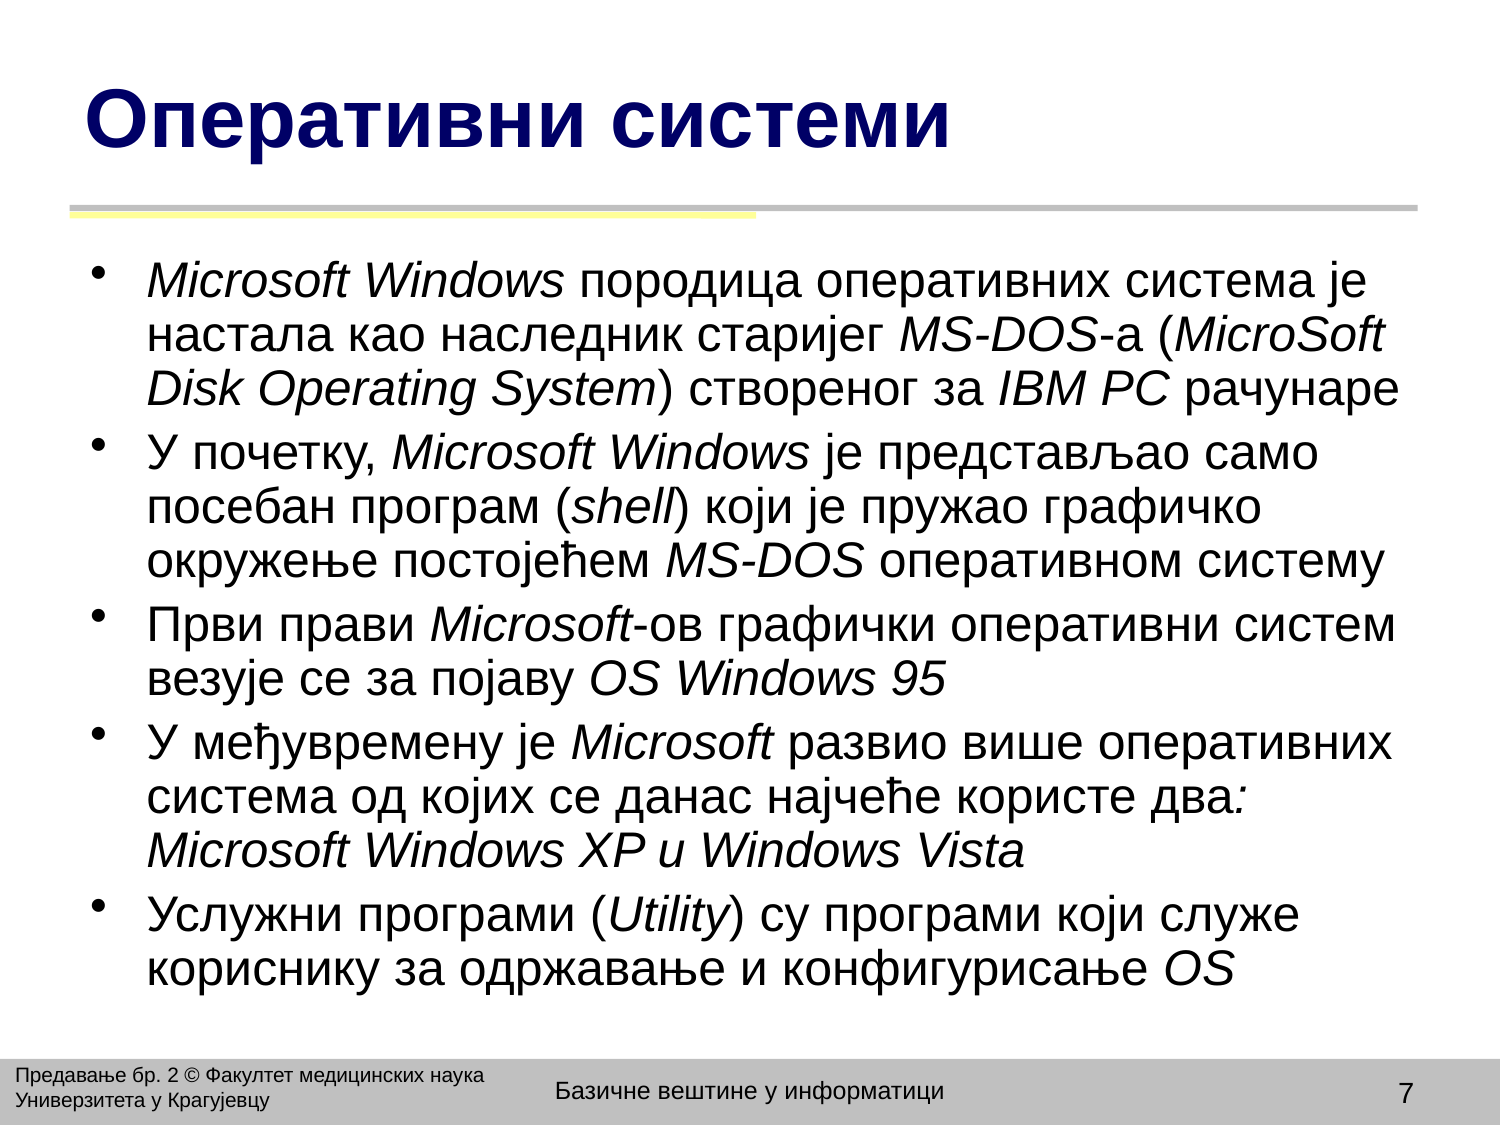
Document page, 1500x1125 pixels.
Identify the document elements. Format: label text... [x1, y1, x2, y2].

list Microsoft Windows породица оперативних система је настала као наследник старијег MS-DOS-а (MicroSoft Disk Operating System) створеног за IBM PC рачунаре У почетку, Microsoft Windows је представљао само посебан програм (shell) који је пружао графичко окружење постојећем MS-DOS оперативном систему Први прави Microsoft-ов графички оперативни систем везује се за појаву OS Windows 95 У међувремену је Microsoft развио више оперативних система од којих се данас најчеће користе два: Microsoft Windows XP и Windows Vista Услужни програми (Utility) су програми који служе кориснику за одржавање и конфигурисање OS [74, 246, 1426, 1023]
title Оперативни системи [69, 19, 1426, 208]
slide_number 7 [1079, 1066, 1430, 1125]
slide_number Предавање бр. 2 © Факултет медицинских наука Универзитета у Крагујевцу [0, 1053, 607, 1108]
footer Базичне вештине у информатици [512, 1066, 988, 1125]
